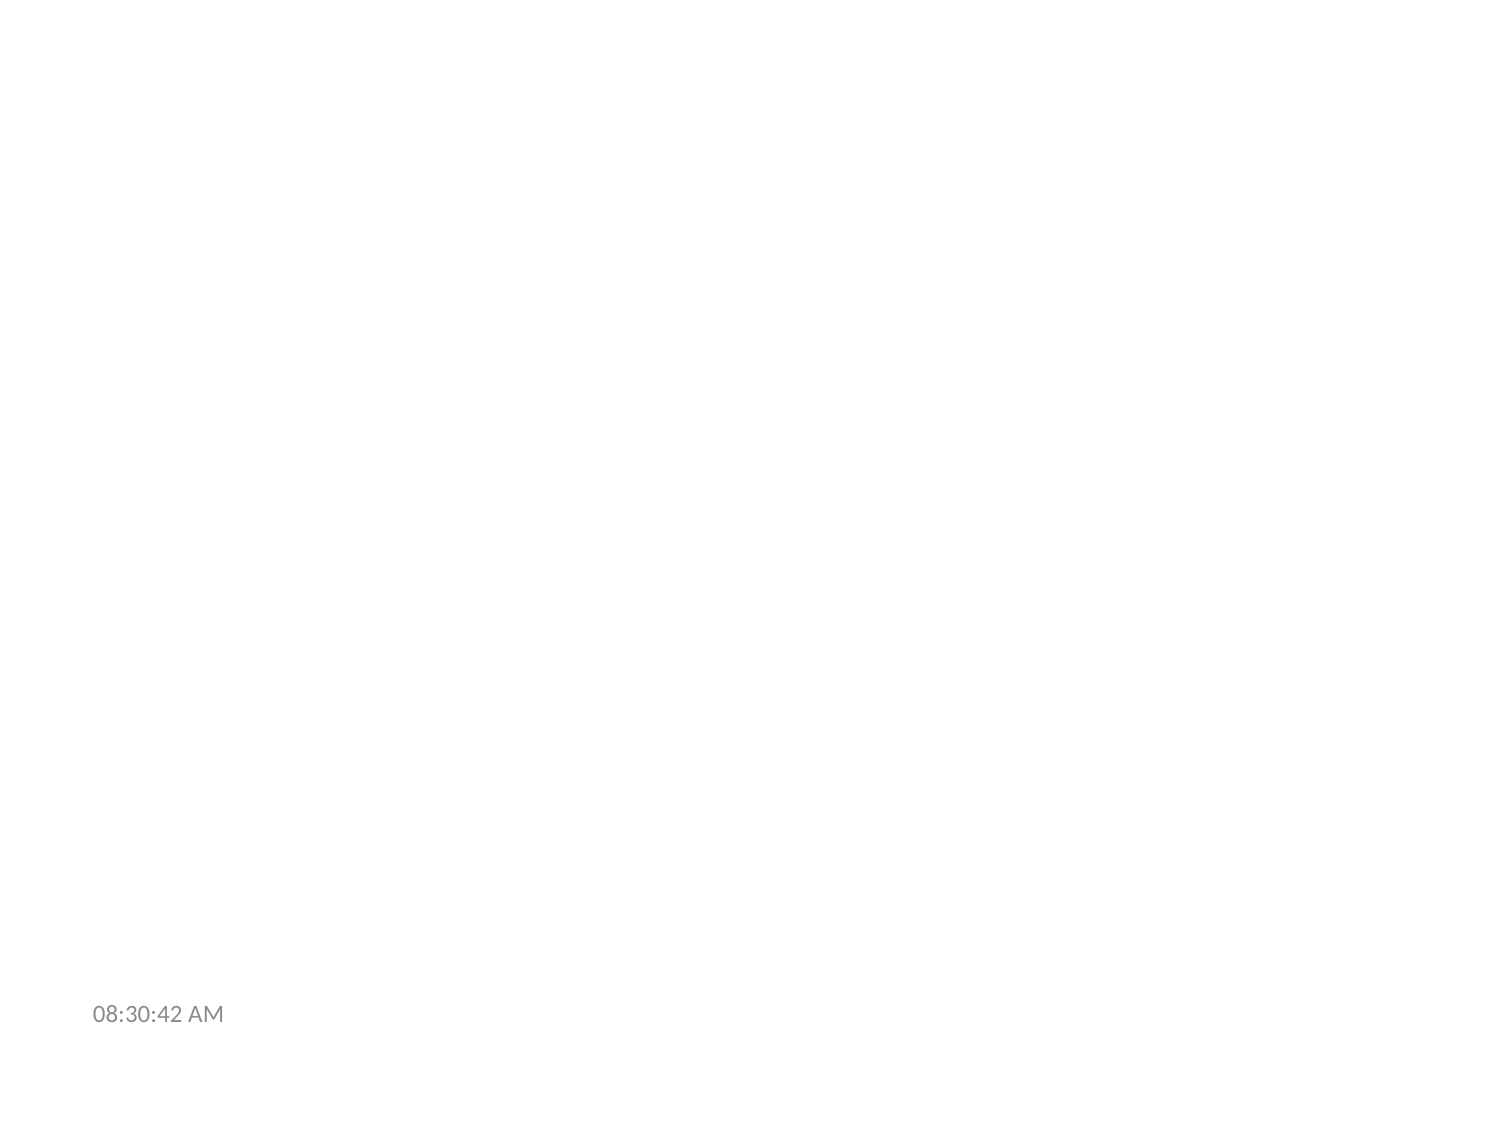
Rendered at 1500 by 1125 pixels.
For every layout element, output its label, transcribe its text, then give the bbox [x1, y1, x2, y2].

text_box 3:35:09 PM [77, 982, 428, 1043]
